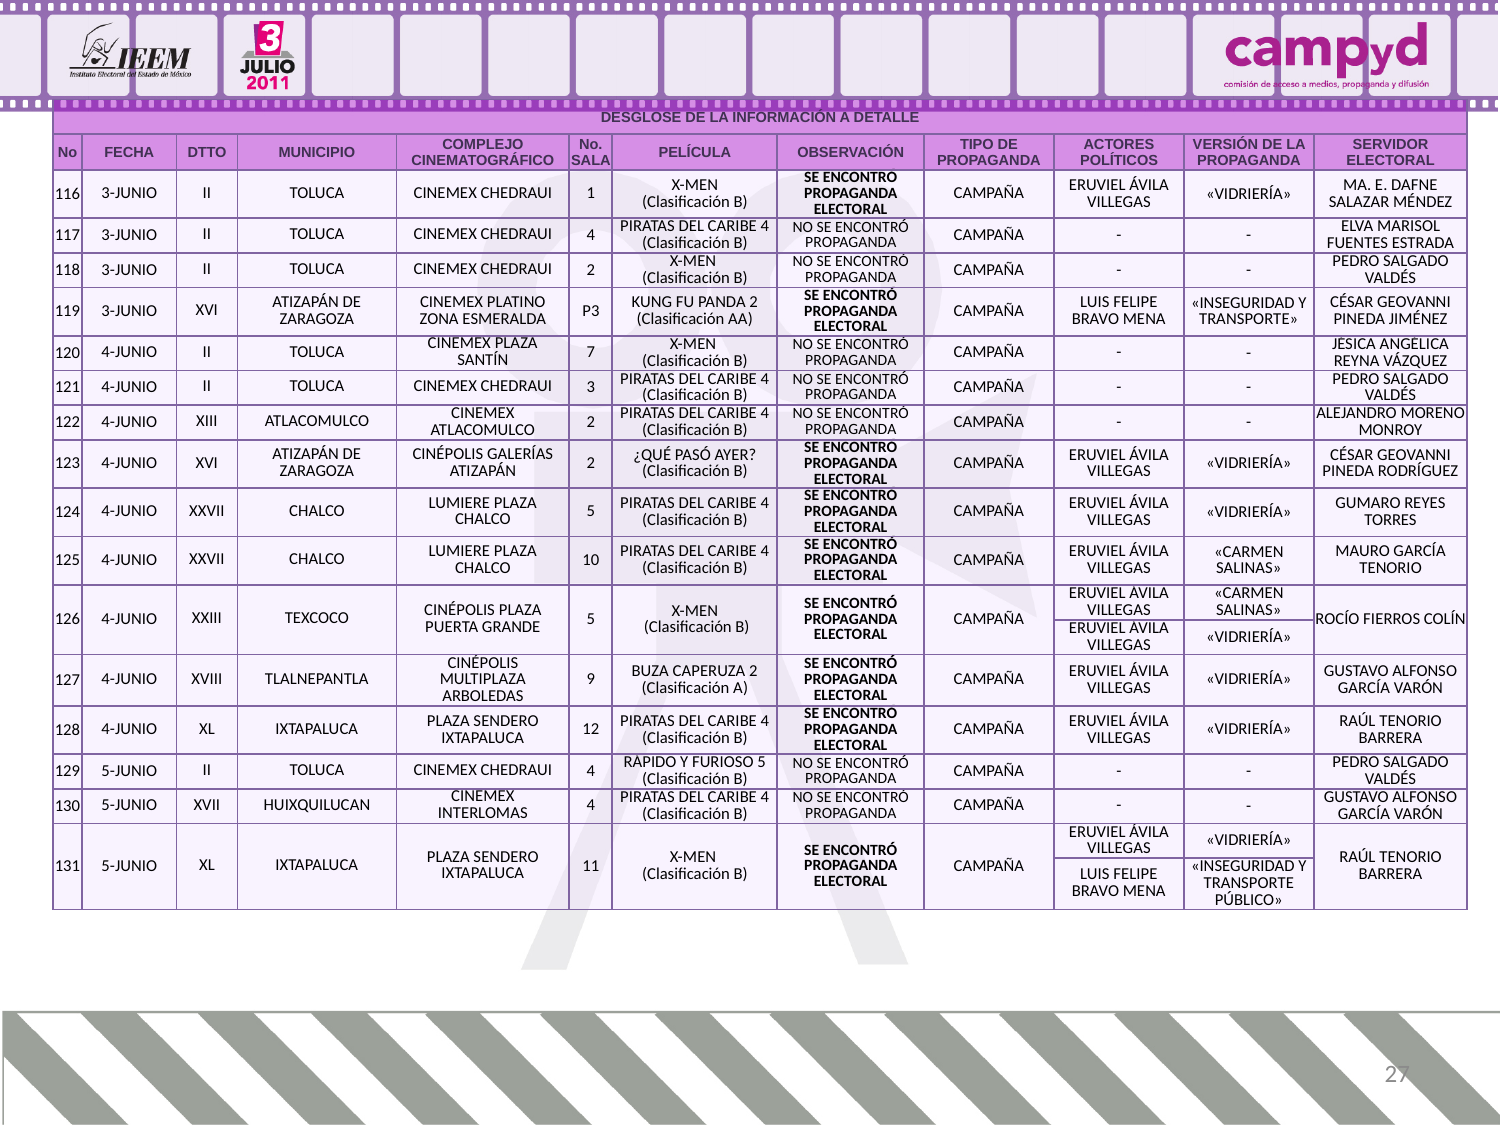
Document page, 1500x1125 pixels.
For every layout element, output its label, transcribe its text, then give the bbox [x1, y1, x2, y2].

table_cell 5 [570, 489, 611, 536]
table_cell ERUVIEL ÁVILA VILLEGAS [1055, 655, 1183, 705]
table_cell CINEMEX CHEDRAUI [397, 171, 568, 217]
table_cell - [1185, 337, 1313, 370]
table_cell TOLUCA [238, 755, 396, 788]
table_cell ACTORES POLÍTICOS [1055, 135, 1183, 169]
table_cell XVI [177, 441, 237, 487]
table_cell «VIDRIERÍA» [1185, 171, 1313, 217]
table_cell 2 [570, 406, 611, 439]
table_cell CINEMEX PLATINO ZONA ESMERALDA [397, 288, 568, 335]
table_cell XVI [177, 288, 237, 335]
table_cell ERUVIEL ÁVILA VILLEGAS [1055, 586, 1183, 619]
table_cell - [1055, 219, 1183, 252]
table_cell CAMPAÑA [925, 337, 1053, 370]
table_cell II [177, 171, 237, 217]
table_cell LUMIERE PLAZA CHALCO [397, 489, 568, 536]
table_cell 126 [54, 586, 81, 654]
table_cell 4 [570, 790, 611, 823]
table_cell CINEMEX CHEDRAUI [397, 755, 568, 788]
table_cell 129 [54, 755, 81, 788]
table_cell «VIDRIERÍA» [1185, 824, 1313, 857]
table_cell PIRATAS DEL CARIBE 4 (Clasificación B) [613, 406, 776, 439]
table_cell BUZA CAPERUZA 2 (Clasificación A) [613, 655, 776, 705]
table_cell 131 [54, 824, 81, 909]
table_cell ERUVIEL ÁVILA VILLEGAS [1055, 441, 1183, 487]
table_cell CINEMEX ATLACOMULCO [397, 406, 568, 439]
table_cell «VIDRIERÍA» [1185, 707, 1313, 753]
table_cell GUMARO REYES TORRES [1315, 489, 1466, 536]
table_cell - [1055, 371, 1183, 404]
table_cell LUMIERE PLAZA CHALCO [397, 537, 568, 584]
table_cell 3-JUNIO [83, 219, 176, 252]
table_cell PIRATAS DEL CARIBE 4 (Clasificación B) [613, 371, 776, 404]
table_cell VERSIÓN DE LA PROPAGANDA [1185, 135, 1313, 169]
table_cell TLALNEPANTLA [238, 655, 396, 705]
table_cell CAMPAÑA [925, 219, 1053, 252]
table_cell JÉSICA ANGÉLICA REYNA VÁZQUEZ [1315, 337, 1466, 370]
table_cell PELÍCULA [613, 135, 776, 169]
table_cell 117 [54, 219, 81, 252]
table_cell 120 [54, 337, 81, 370]
table_cell OBSERVACIÓN [778, 135, 923, 169]
table_cell CINEMEX CHEDRAUI [397, 371, 568, 404]
table_cell P3 [570, 288, 611, 335]
table_cell 5-JUNIO [83, 824, 176, 909]
table_cell II [177, 371, 237, 404]
slide_number 27 [1074, 1042, 1425, 1103]
table_cell X-MEN (Clasificación B) [613, 824, 776, 909]
table_cell 5-JUNIO [83, 790, 176, 823]
table_cell «INSEGURIDAD Y TRANSPORTE PÚBLICO» [1185, 859, 1313, 909]
table_cell 4-JUNIO [83, 337, 176, 370]
table_cell 4-JUNIO [83, 489, 176, 536]
table_cell ATIZAPÁN DE ZARAGOZA [238, 288, 396, 335]
table_cell CAMPAÑA [925, 655, 1053, 705]
table_cell 5-JUNIO [83, 755, 176, 788]
table_cell NO SE ENCONTRÓ PROPAGANDA [778, 219, 923, 252]
table_cell II [177, 254, 237, 287]
table_cell XVIII [177, 655, 237, 705]
table_cell ERUVIEL ÁVILA VILLEGAS [1055, 621, 1183, 654]
table_cell 3 [570, 371, 611, 404]
table_cell XXVII [177, 489, 237, 536]
table_cell CINEMEX CHEDRAUI [397, 254, 568, 287]
table_cell NO SE ENCONTRÓ PROPAGANDA [778, 254, 923, 287]
table_cell IXTAPALUCA [238, 707, 396, 753]
table_cell 123 [54, 441, 81, 487]
table_cell CAMPAÑA [925, 707, 1053, 753]
table_cell CÉSAR GEOVANNI PINEDA JIMÉNEZ [1315, 288, 1466, 335]
table_cell SE ENCONTRÓ PROPAGANDA ELECTORAL [778, 586, 923, 654]
table_cell ALEJANDRO MORENO MONROY [1315, 406, 1466, 439]
table_cell IXTAPALUCA [238, 824, 396, 909]
table_cell «VIDRIERÍA» [1185, 621, 1313, 654]
table_cell TOLUCA [238, 371, 396, 404]
table_cell 12 [570, 707, 611, 753]
table_cell CAMPAÑA [925, 489, 1053, 536]
table_cell TOLUCA [238, 219, 396, 252]
table_cell 128 [54, 707, 81, 753]
table_cell 116 [54, 171, 81, 217]
table_cell CINEMEX CHEDRAUI [397, 219, 568, 252]
table_cell 1 [570, 171, 611, 217]
table_cell ERUVIEL ÁVILA VILLEGAS [1055, 707, 1183, 753]
table_cell PEDRO SALGADO VALDÉS [1315, 254, 1466, 287]
table_cell TOLUCA [238, 337, 396, 370]
table_cell CAMPAÑA [925, 288, 1053, 335]
table_cell 4-JUNIO [83, 586, 176, 654]
table_cell «VIDRIERÍA» [1185, 489, 1313, 536]
table_cell 124 [54, 489, 81, 536]
table_cell SE ENCONTRÓ PROPAGANDA ELECTORAL [778, 707, 923, 753]
table_cell 125 [54, 537, 81, 584]
table_cell «CARMEN SALINAS» [1185, 537, 1313, 584]
table_cell PIRATAS DEL CARIBE 4 (Clasificación B) [613, 537, 776, 584]
table_cell - [1185, 755, 1313, 788]
table_cell 9 [570, 655, 611, 705]
table_cell TIPO DE PROPAGANDA [925, 135, 1053, 169]
table_cell SERVIDOR ELECTORAL [1315, 135, 1466, 169]
table_cell TOLUCA [238, 171, 396, 217]
table_cell ATLACOMULCO [238, 406, 396, 439]
table_cell 2 [570, 441, 611, 487]
table_cell FECHA [83, 135, 176, 169]
table_cell SE ENCONTRÓ PROPAGANDA ELECTORAL [778, 824, 923, 909]
table_cell - [1185, 219, 1313, 252]
table_cell PLAZA SENDERO IXTAPALUCA [397, 707, 568, 753]
table_cell HUIXQUILUCAN [238, 790, 396, 823]
picture [0, 0, 1500, 1125]
table_cell 7 [570, 337, 611, 370]
table_cell NO SE ENCONTRÓ PROPAGANDA [778, 371, 923, 404]
table_cell - [1185, 254, 1313, 287]
table_cell XVII [177, 790, 237, 823]
table_cell CINÉPOLIS PLAZA PUERTA GRANDE [397, 586, 568, 654]
table_cell COMPLEJO CINEMATOGRÁFICO [397, 135, 568, 169]
table_cell GUSTAVO ALFONSO GARCÍA VARÓN [1315, 655, 1466, 705]
table_cell NO SE ENCONTRÓ PROPAGANDA [778, 790, 923, 823]
table_cell PEDRO SALGADO VALDÉS [1315, 371, 1466, 404]
table_cell 4-JUNIO [83, 406, 176, 439]
table_cell MUNICIPIO [238, 135, 396, 169]
table_cell CINEMEX INTERLOMAS [397, 790, 568, 823]
table_cell MA. E. DAFNE SALAZAR MÉNDEZ [1315, 171, 1466, 217]
table_cell «VIDRIERÍA» [1185, 655, 1313, 705]
table_cell - [1055, 755, 1183, 788]
table_cell SE ENCONTRÓ PROPAGANDA ELECTORAL [778, 655, 923, 705]
table_cell CAMPAÑA [925, 254, 1053, 287]
table_cell XXVII [177, 537, 237, 584]
table_cell XL [177, 824, 237, 909]
table_cell PLAZA SENDERO IXTAPALUCA [397, 824, 568, 909]
table_cell DTTO [177, 135, 237, 169]
table_cell PIRATAS DEL CARIBE 4 (Clasificación B) [613, 790, 776, 823]
table_cell XXIII [177, 586, 237, 654]
table_cell - [1055, 406, 1183, 439]
table_cell CAMPAÑA [925, 586, 1053, 654]
table_cell GUSTAVO ALFONSO GARCÍA VARÓN [1315, 790, 1466, 823]
table_cell CAMPAÑA [925, 406, 1053, 439]
table_cell 4-JUNIO [83, 655, 176, 705]
table_cell 127 [54, 655, 81, 705]
table_cell CAMPAÑA [925, 371, 1053, 404]
table_cell ERUVIEL ÁVILA VILLEGAS [1055, 824, 1183, 857]
table_cell XL [177, 707, 237, 753]
table_cell SE ENCONTRÓ PROPAGANDA ELECTORAL [778, 537, 923, 584]
table_cell «INSEGURIDAD Y TRANSPORTE» [1185, 288, 1313, 335]
table_cell 119 [54, 288, 81, 335]
table_cell ERUVIEL ÁVILA VILLEGAS [1055, 537, 1183, 584]
table_cell - [1055, 254, 1183, 287]
table_cell 4 [570, 219, 611, 252]
table_cell CINEMEX PLAZA SANTÍN [397, 337, 568, 370]
table_cell SE ENCONTRÓ PROPAGANDA ELECTORAL [778, 441, 923, 487]
table_cell «VIDRIERÍA» [1185, 441, 1313, 487]
table_cell PIRATAS DEL CARIBE 4 (Clasificación B) [613, 219, 776, 252]
table_cell «CARMEN SALINAS» [1185, 586, 1313, 619]
table_cell LUIS FELIPE BRAVO MENA [1055, 288, 1183, 335]
table_cell KUNG FU PANDA 2 (Clasificación AA) [613, 288, 776, 335]
table_cell 3-JUNIO [83, 171, 176, 217]
table_cell 2 [570, 254, 611, 287]
table_cell CAMPAÑA [925, 537, 1053, 584]
table_cell 130 [54, 790, 81, 823]
table_cell LUIS FELIPE BRAVO MENA [1055, 859, 1183, 909]
table_cell 4-JUNIO [83, 537, 176, 584]
table_cell RÁPIDO Y FURIOSO 5 (Clasificación B) [613, 755, 776, 788]
table_cell CAMPAÑA [925, 441, 1053, 487]
table_cell 3-JUNIO [83, 288, 176, 335]
table_header DESGLOSE DE LA INFORMACIÓN A DETALLE [54, 100, 1466, 133]
table_cell 10 [570, 537, 611, 584]
table_cell SE ENCONTRÓ PROPAGANDA ELECTORAL [778, 171, 923, 217]
table_cell - [1055, 790, 1183, 823]
table_cell PIRATAS DEL CARIBE 4 (Clasificación B) [613, 489, 776, 536]
table_cell X-MEN (Clasificación B) [613, 171, 776, 217]
table_cell NO SE ENCONTRÓ PROPAGANDA [778, 755, 923, 788]
table_cell - [1055, 337, 1183, 370]
table_cell NO SE ENCONTRÓ PROPAGANDA [778, 406, 923, 439]
table_cell RAÚL TENORIO BARRERA [1315, 707, 1466, 753]
table_cell 122 [54, 406, 81, 439]
table_cell II [177, 337, 237, 370]
table_cell CÉSAR GEOVANNI PINEDA RODRÍGUEZ [1315, 441, 1466, 487]
table_cell CINÉPOLIS MULTIPLAZA ARBOLEDAS [397, 655, 568, 705]
table_cell RAÚL TENORIO BARRERA [1315, 824, 1466, 909]
table_cell - [1185, 406, 1313, 439]
table_cell CAMPAÑA [925, 790, 1053, 823]
table_cell PIRATAS DEL CARIBE 4 (Clasificación B) [613, 707, 776, 753]
table_cell SE ENCONTRÓ PROPAGANDA ELECTORAL [778, 288, 923, 335]
table_cell ¿QUÉ PASÓ AYER? (Clasificación B) [613, 441, 776, 487]
table_cell X-MEN (Clasificación B) [613, 586, 776, 654]
table_cell No [54, 135, 81, 169]
table_cell TOLUCA [238, 254, 396, 287]
table_cell 11 [570, 824, 611, 909]
table_cell ELVA MARISOL FUENTES ESTRADA [1315, 219, 1466, 252]
table_cell ROCÍO FIERROS COLÍN [1315, 586, 1466, 654]
table_cell X-MEN (Clasificación B) [613, 254, 776, 287]
table_cell 118 [54, 254, 81, 287]
table_cell PEDRO SALGADO VALDÉS [1315, 755, 1466, 788]
table_cell 3-JUNIO [83, 254, 176, 287]
table_cell CINÉPOLIS GALERÍAS ATIZAPÁN [397, 441, 568, 487]
table_cell - [1185, 790, 1313, 823]
table_cell CAMPAÑA [925, 755, 1053, 788]
table_cell CHALCO [238, 489, 396, 536]
table_cell ERUVIEL ÁVILA VILLEGAS [1055, 171, 1183, 217]
table_cell X-MEN (Clasificación B) [613, 337, 776, 370]
table_cell II [177, 755, 237, 788]
table_cell XIII [177, 406, 237, 439]
table_cell TEXCOCO [238, 586, 396, 654]
table_cell NO SE ENCONTRÓ PROPAGANDA [778, 337, 923, 370]
table_cell 4-JUNIO [83, 371, 176, 404]
table_cell CHALCO [238, 537, 396, 584]
table_cell ERUVIEL ÁVILA VILLEGAS [1055, 489, 1183, 536]
table_cell - [1185, 371, 1313, 404]
table_cell MAURO GARCÍA TENORIO [1315, 537, 1466, 584]
table_cell ATIZAPÁN DE ZARAGOZA [238, 441, 396, 487]
table_cell 121 [54, 371, 81, 404]
table_cell II [177, 219, 237, 252]
table_cell 4 [570, 755, 611, 788]
table_cell No. SALA [570, 135, 611, 169]
table_cell 5 [570, 586, 611, 654]
table_cell SE ENCONTRÓ PROPAGANDA ELECTORAL [778, 489, 923, 536]
table_cell CAMPAÑA [925, 824, 1053, 909]
table_cell 4-JUNIO [83, 441, 176, 487]
table_cell CAMPAÑA [925, 171, 1053, 217]
table_cell 4-JUNIO [83, 707, 176, 753]
